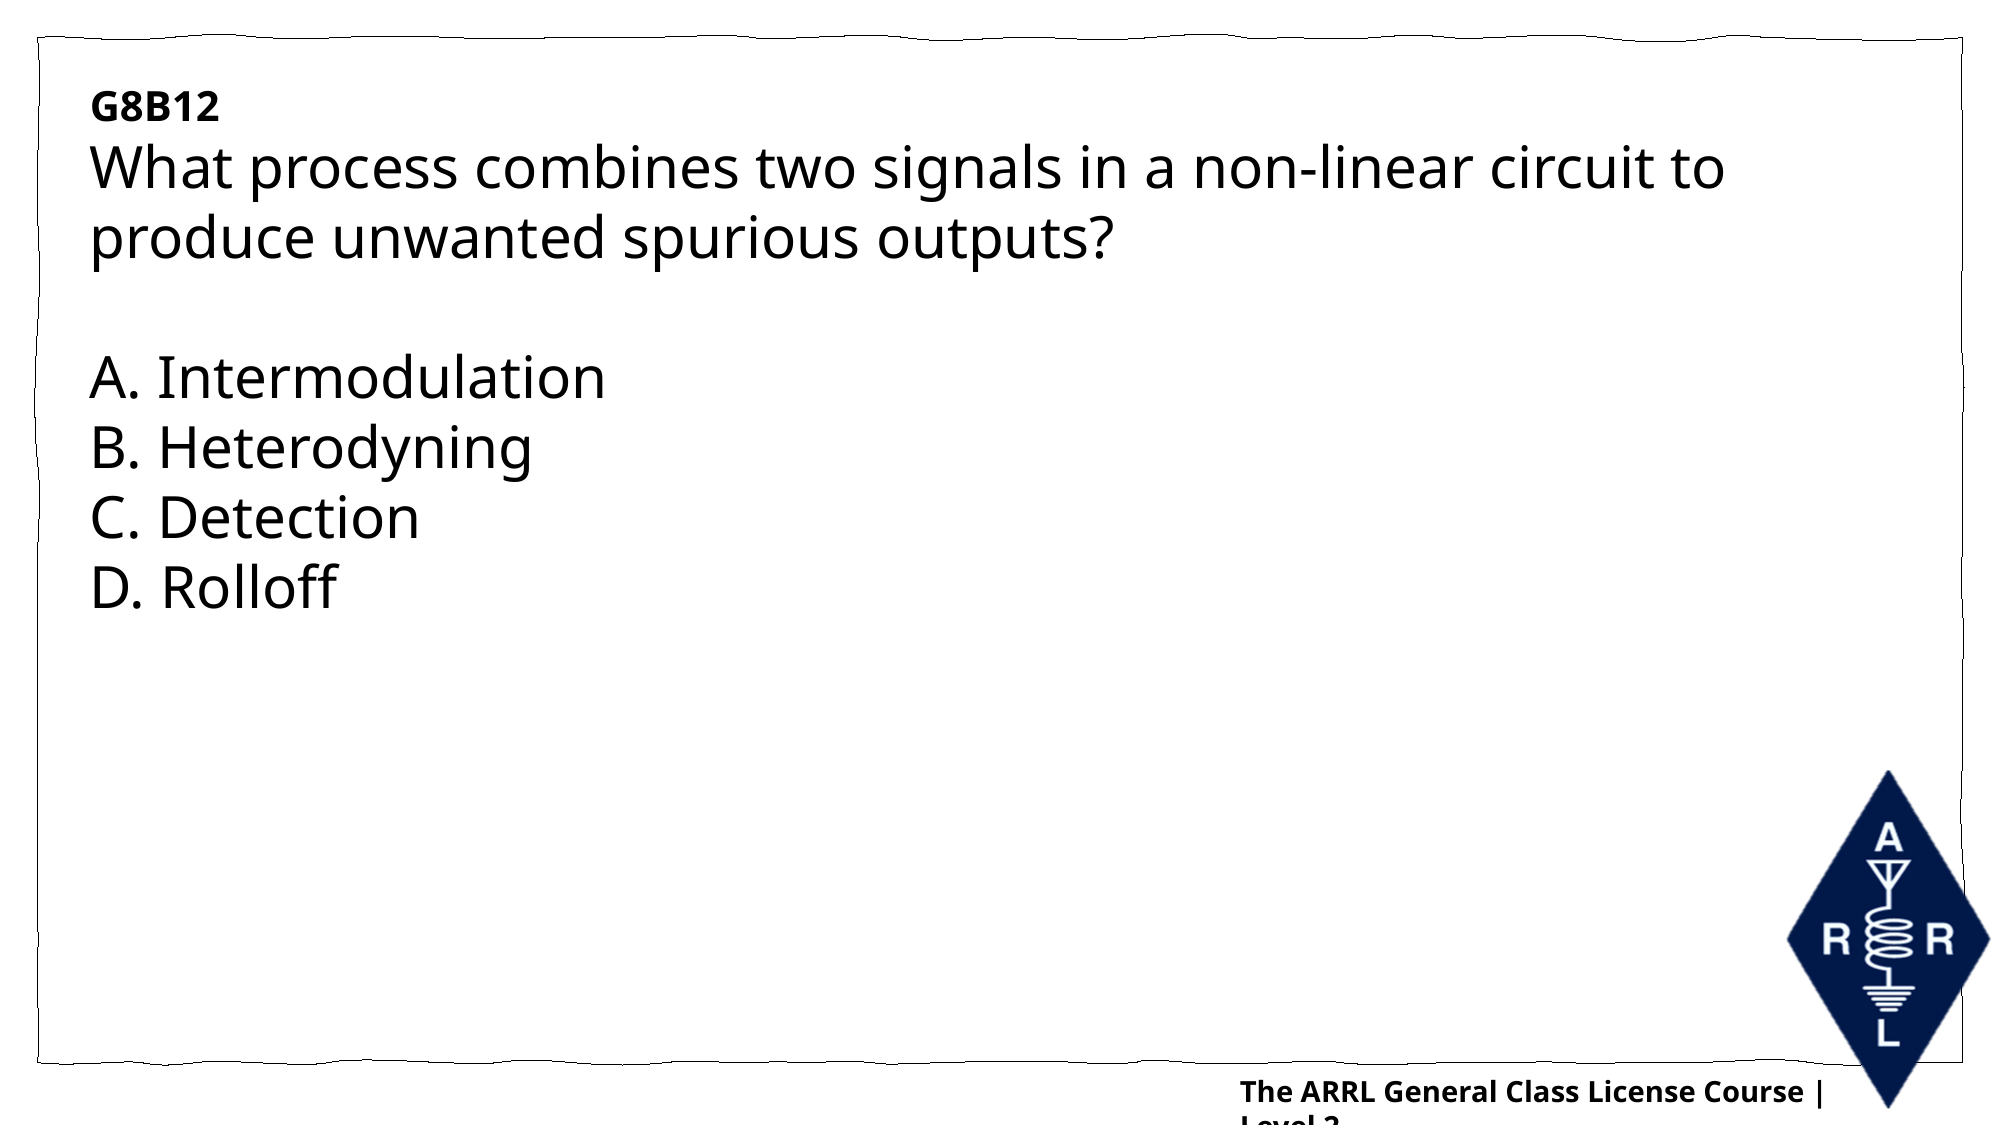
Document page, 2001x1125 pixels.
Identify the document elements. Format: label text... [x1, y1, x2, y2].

picture [1773, 752, 1999, 1125]
text_box G8B12 What process combines two signals in a non-linear circuit to produce unwanted spurious outputs? A. Intermodulation B. Heterodyning C. Detection D. Rolloff [75, 72, 1850, 628]
